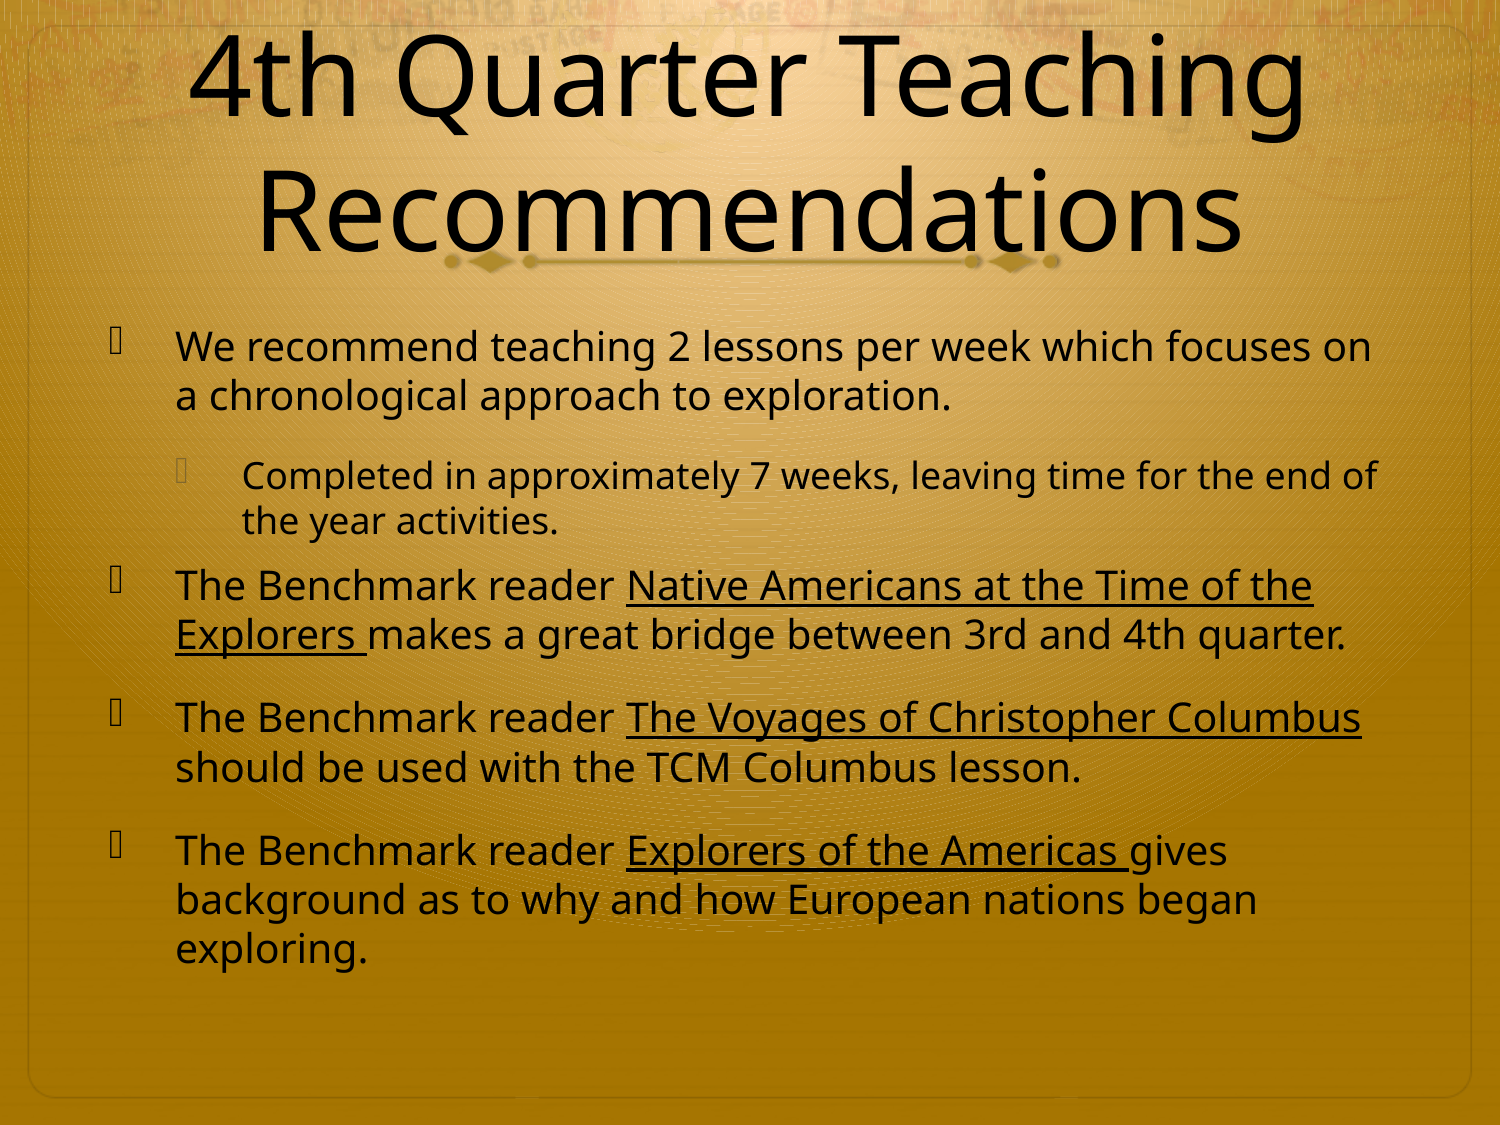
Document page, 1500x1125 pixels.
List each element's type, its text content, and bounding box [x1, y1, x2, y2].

list We recommend teaching 2 lessons per week which focuses on a chronological approach to exploration. Completed in approximately 7 weeks, leaving time for the end of the year activities. The Benchmark reader Native Americans at the Time of the Explorers makes a great bridge between 3rd and 4th quarter. The Benchmark reader The Voyages of Christopher Columbus should be used with the TCM Columbus lesson. The Benchmark reader Explorers of the Americas gives background as to why and how European nations began exploring. [93, 312, 1407, 988]
picture [0, 0, 1500, 1125]
title 4th Quarter Teaching Recommendations [93, 45, 1407, 233]
